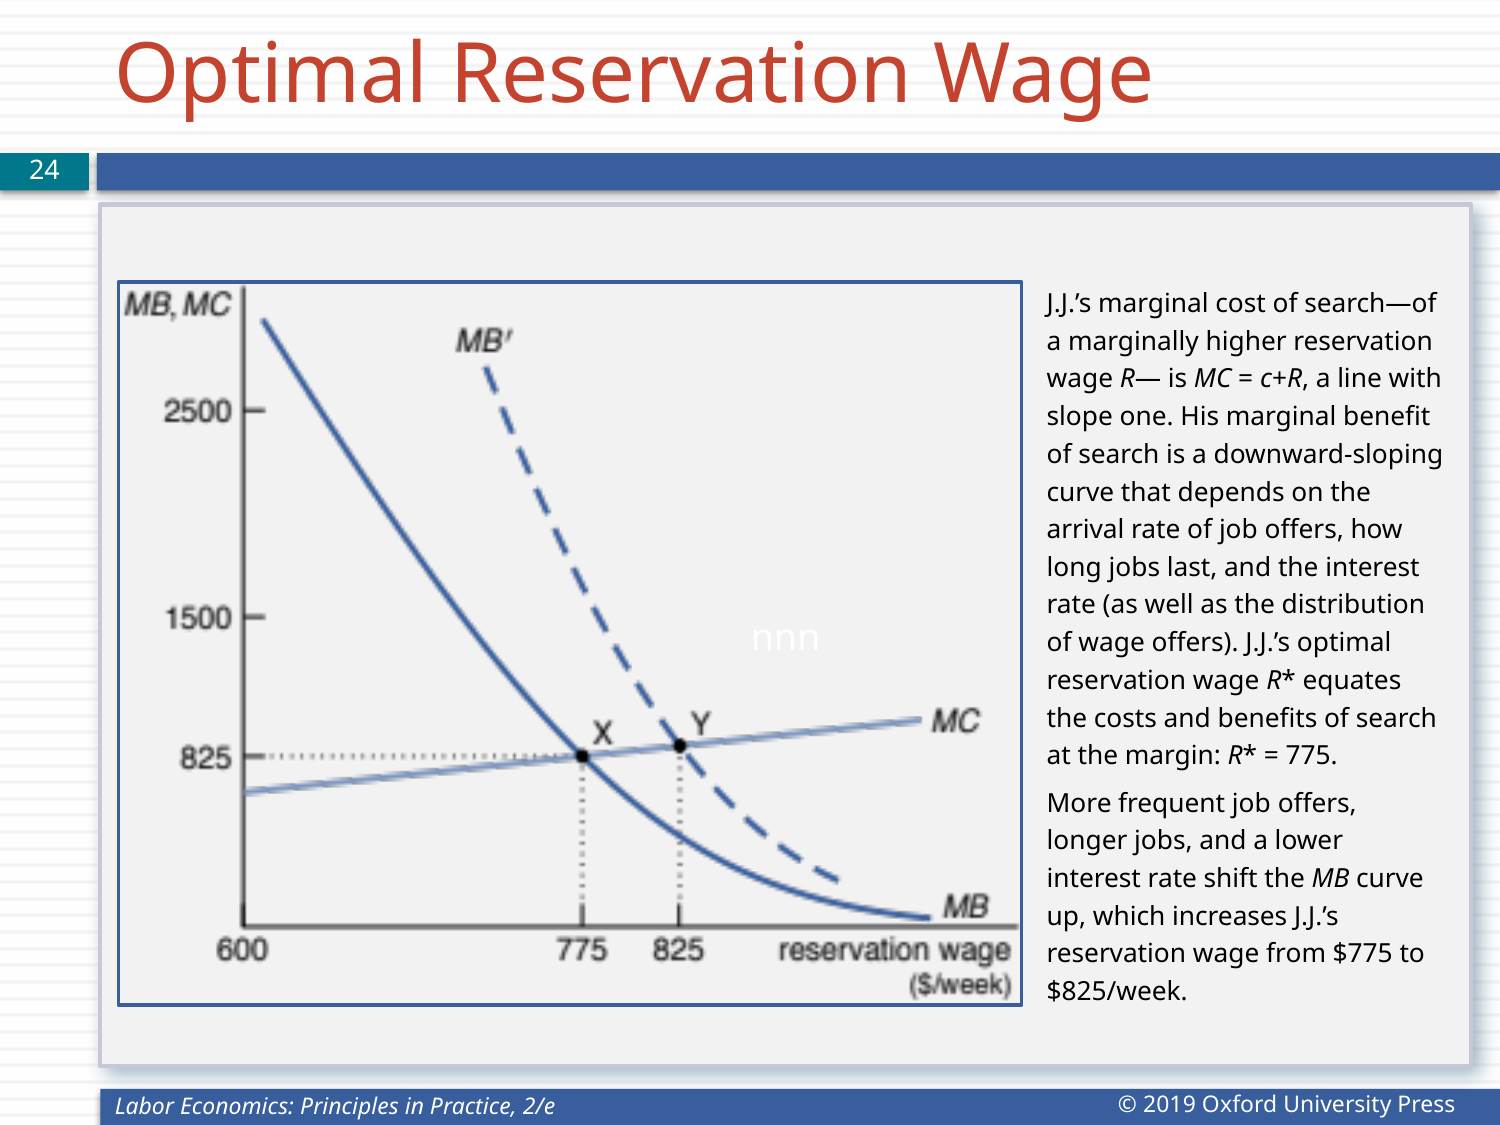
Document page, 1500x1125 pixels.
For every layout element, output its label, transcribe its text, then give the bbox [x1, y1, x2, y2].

title Optimal Reservation Wage [99, 1, 1472, 136]
slide_number Labor Economics: Principles in Practice, 2/e [99, 1090, 745, 1125]
slide_number 23 [0, 153, 89, 191]
list J.J.’s marginal cost of search—of a marginally higher reservation wage R— is MC = c+R, a line with slope one. His marginal benefit of search is a downward-sloping curve that depends on the arrival rate of job offers, how long jobs last, and the interest rate (as well as the distribution of wage offers). J.J.’s optimal reservation wage R* equates the costs and benefits of search at the margin: R* = 775. More frequent job offers, longer jobs, and a lower interest rate shift the MB curve up, which increases J.J.’s reservation wage from $775 to $825/week. [1031, 272, 1459, 1053]
picture [119, 283, 1021, 1004]
footer © 2019 Oxford University Press [825, 1090, 1471, 1125]
